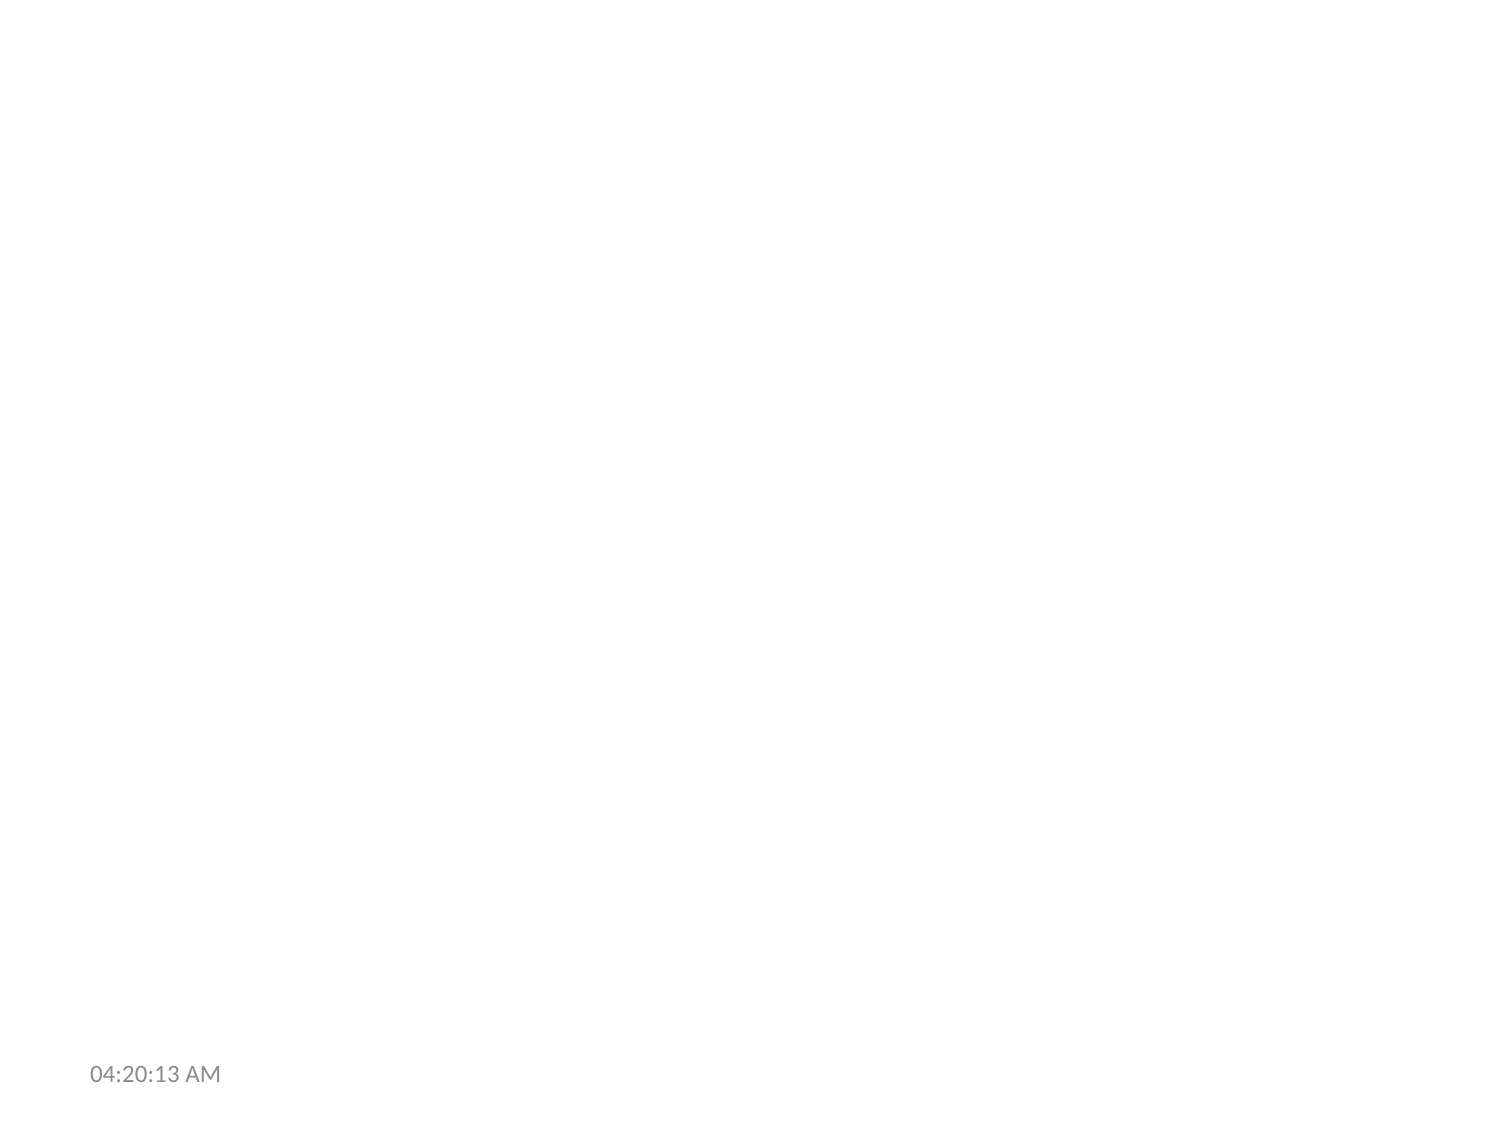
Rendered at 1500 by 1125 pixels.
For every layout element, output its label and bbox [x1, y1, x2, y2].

slide_number [75, 1042, 425, 1103]
